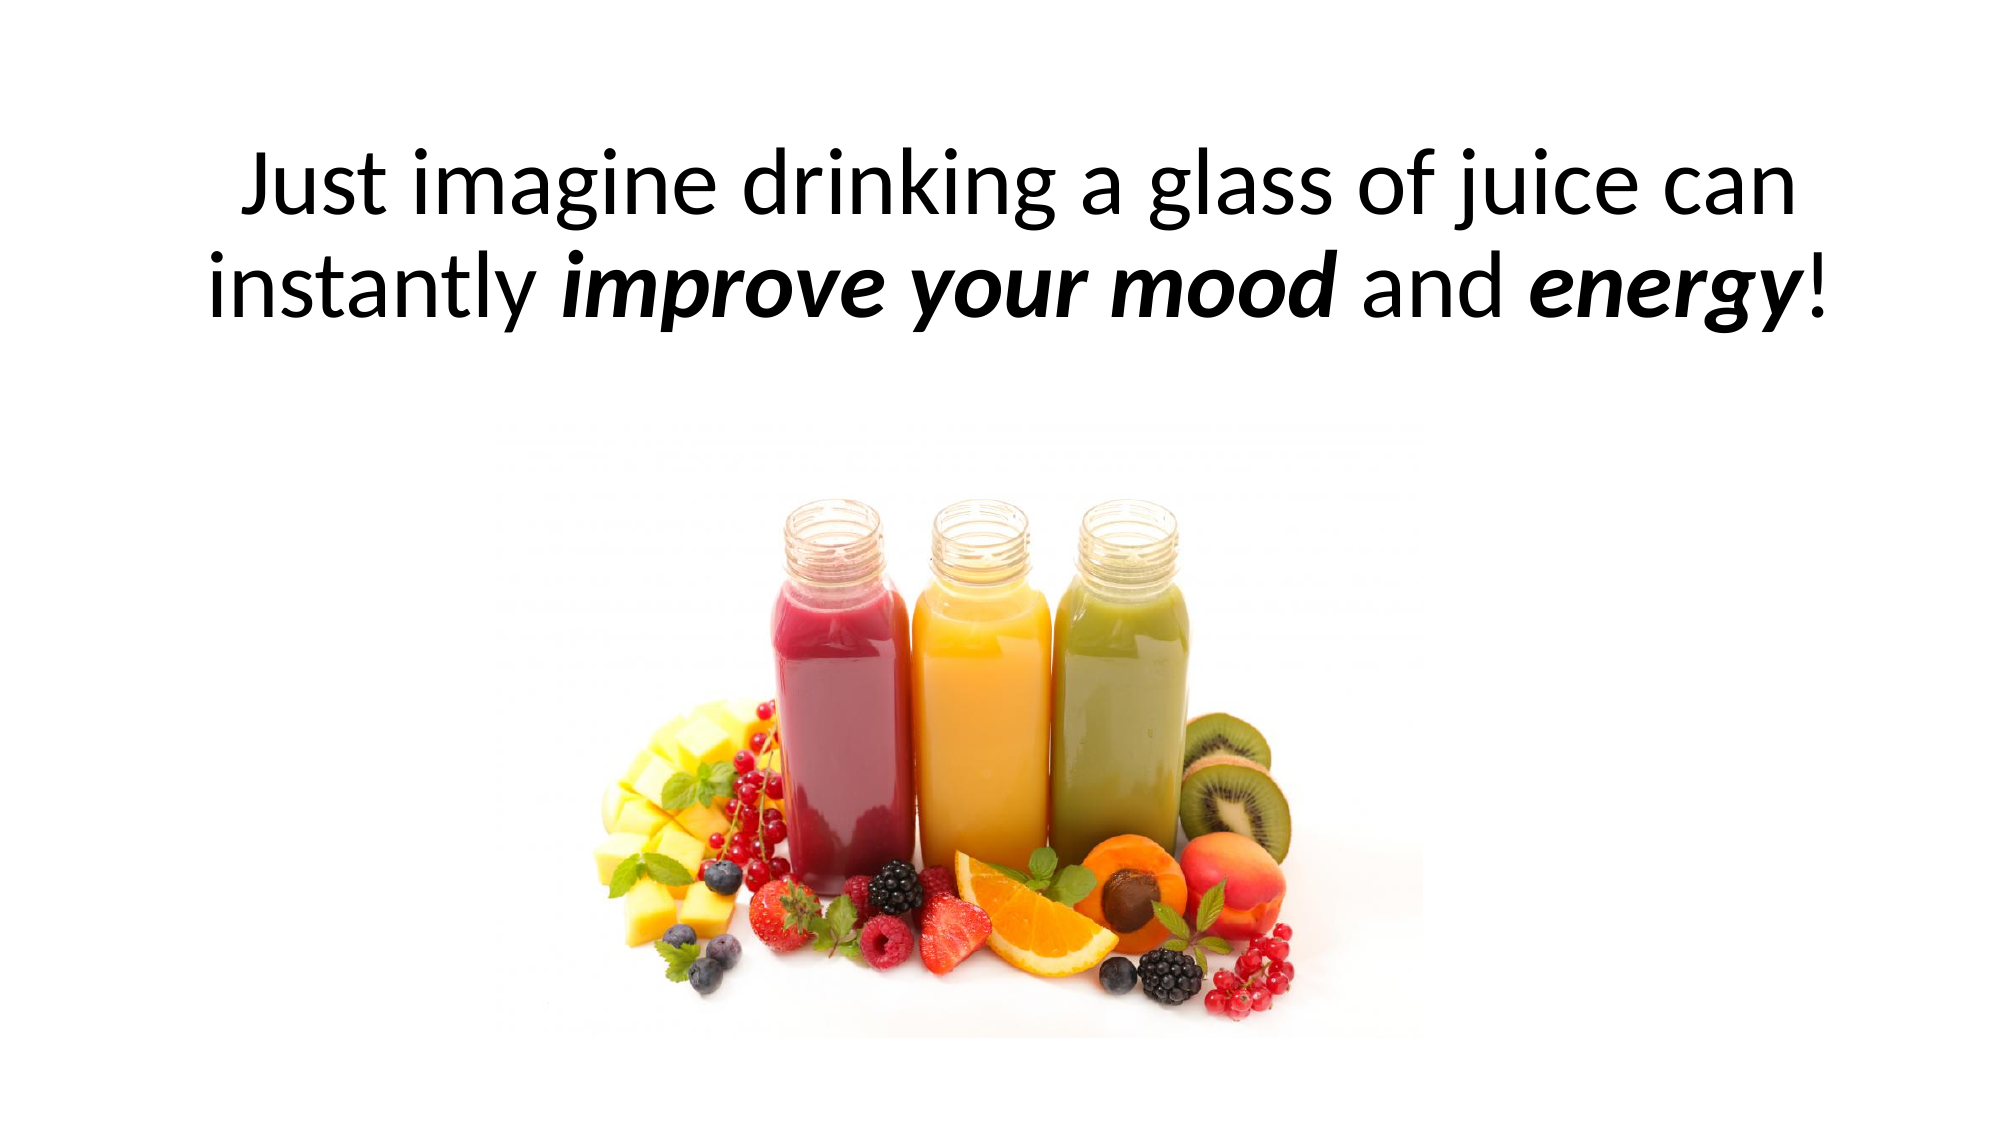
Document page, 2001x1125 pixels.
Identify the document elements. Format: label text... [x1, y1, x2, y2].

list Just imagine drinking a glass of juice can instantly improve your mood and energy! [154, 0, 1886, 576]
picture [495, 418, 1423, 1038]
